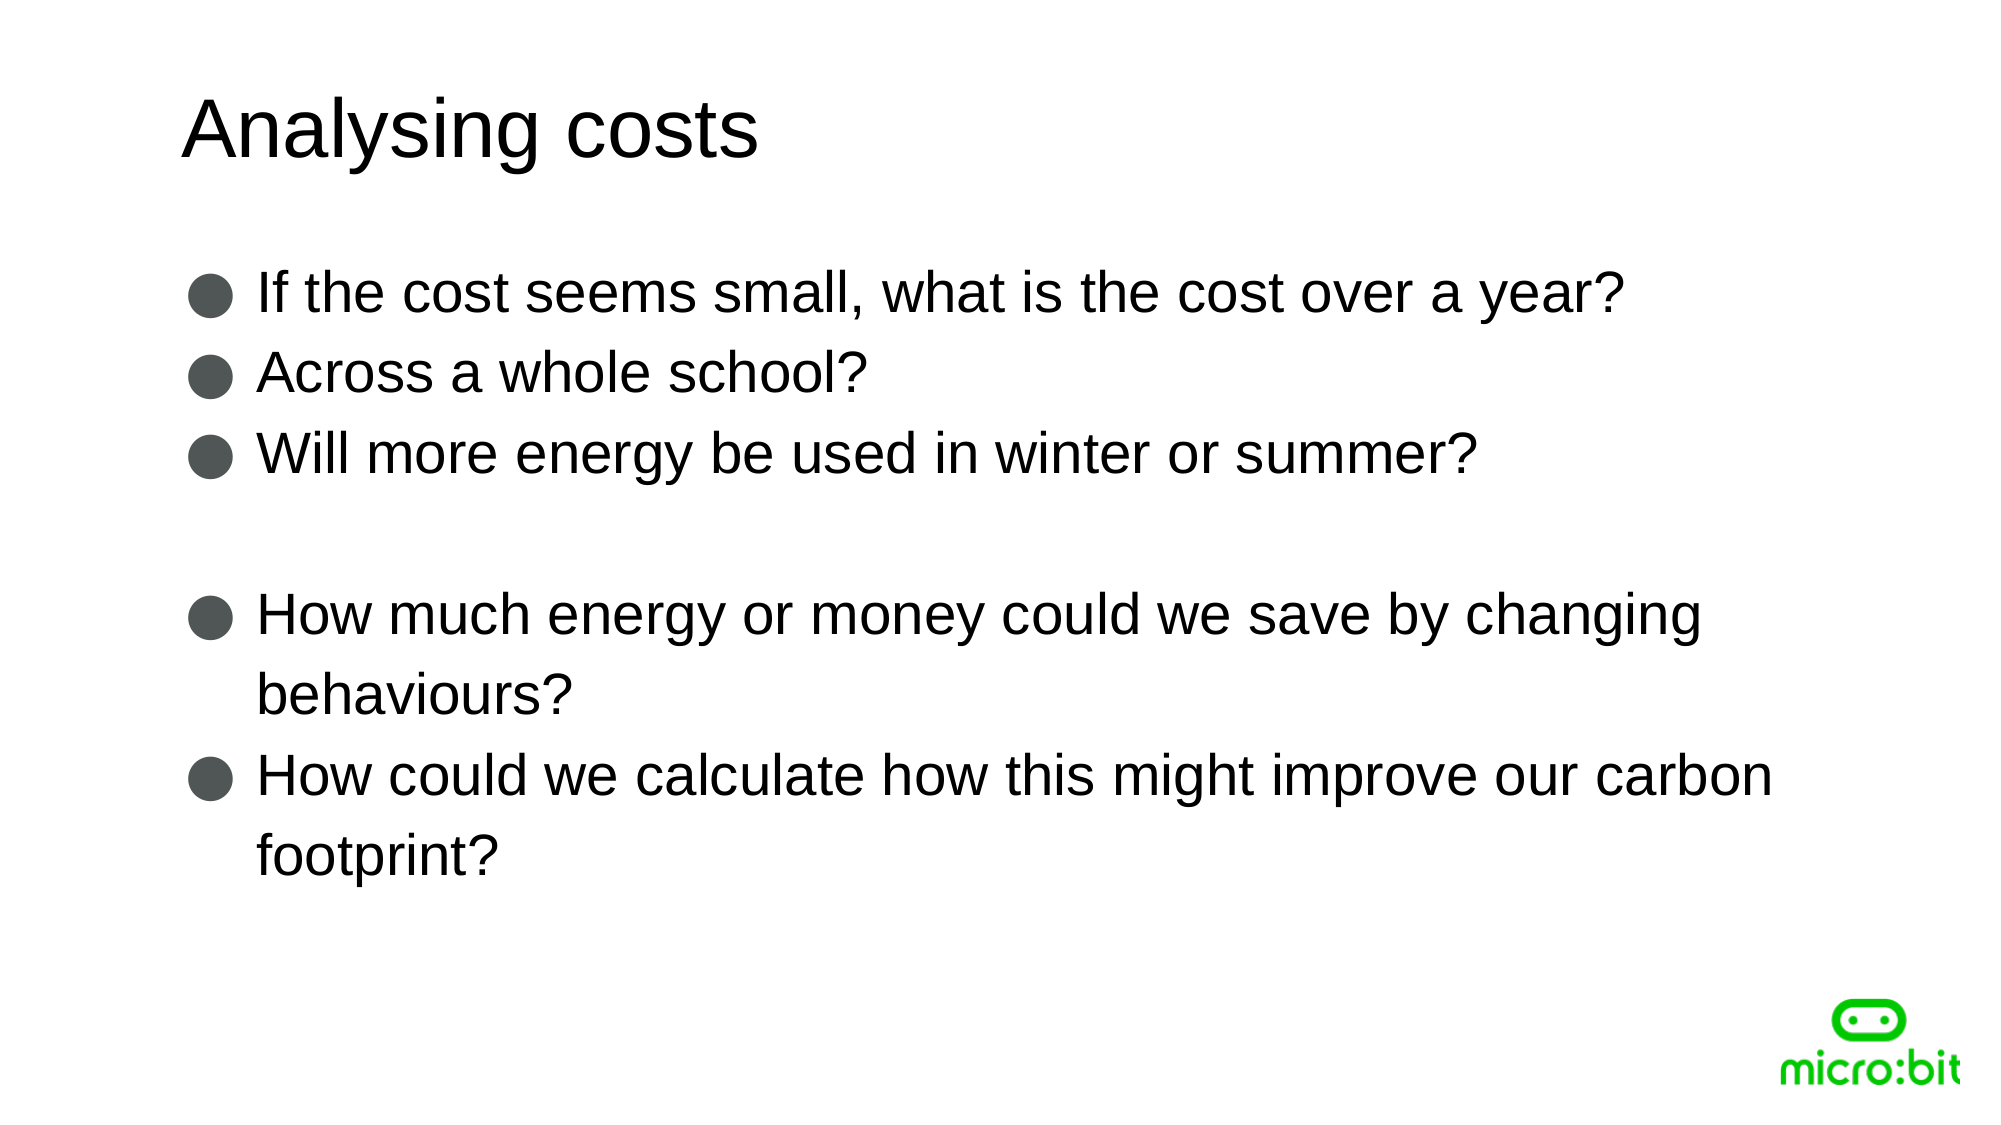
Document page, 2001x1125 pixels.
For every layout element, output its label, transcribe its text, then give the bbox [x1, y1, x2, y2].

picture [1780, 998, 1960, 1086]
text_box Analysing costs If the cost seems small, what is the cost over a year? Across a whole school? Will more energy be used in winter or summer? How much energy or money could we save by changing behaviours? How could we calculate how this might improve our carbon footprint? [166, 60, 1918, 884]
